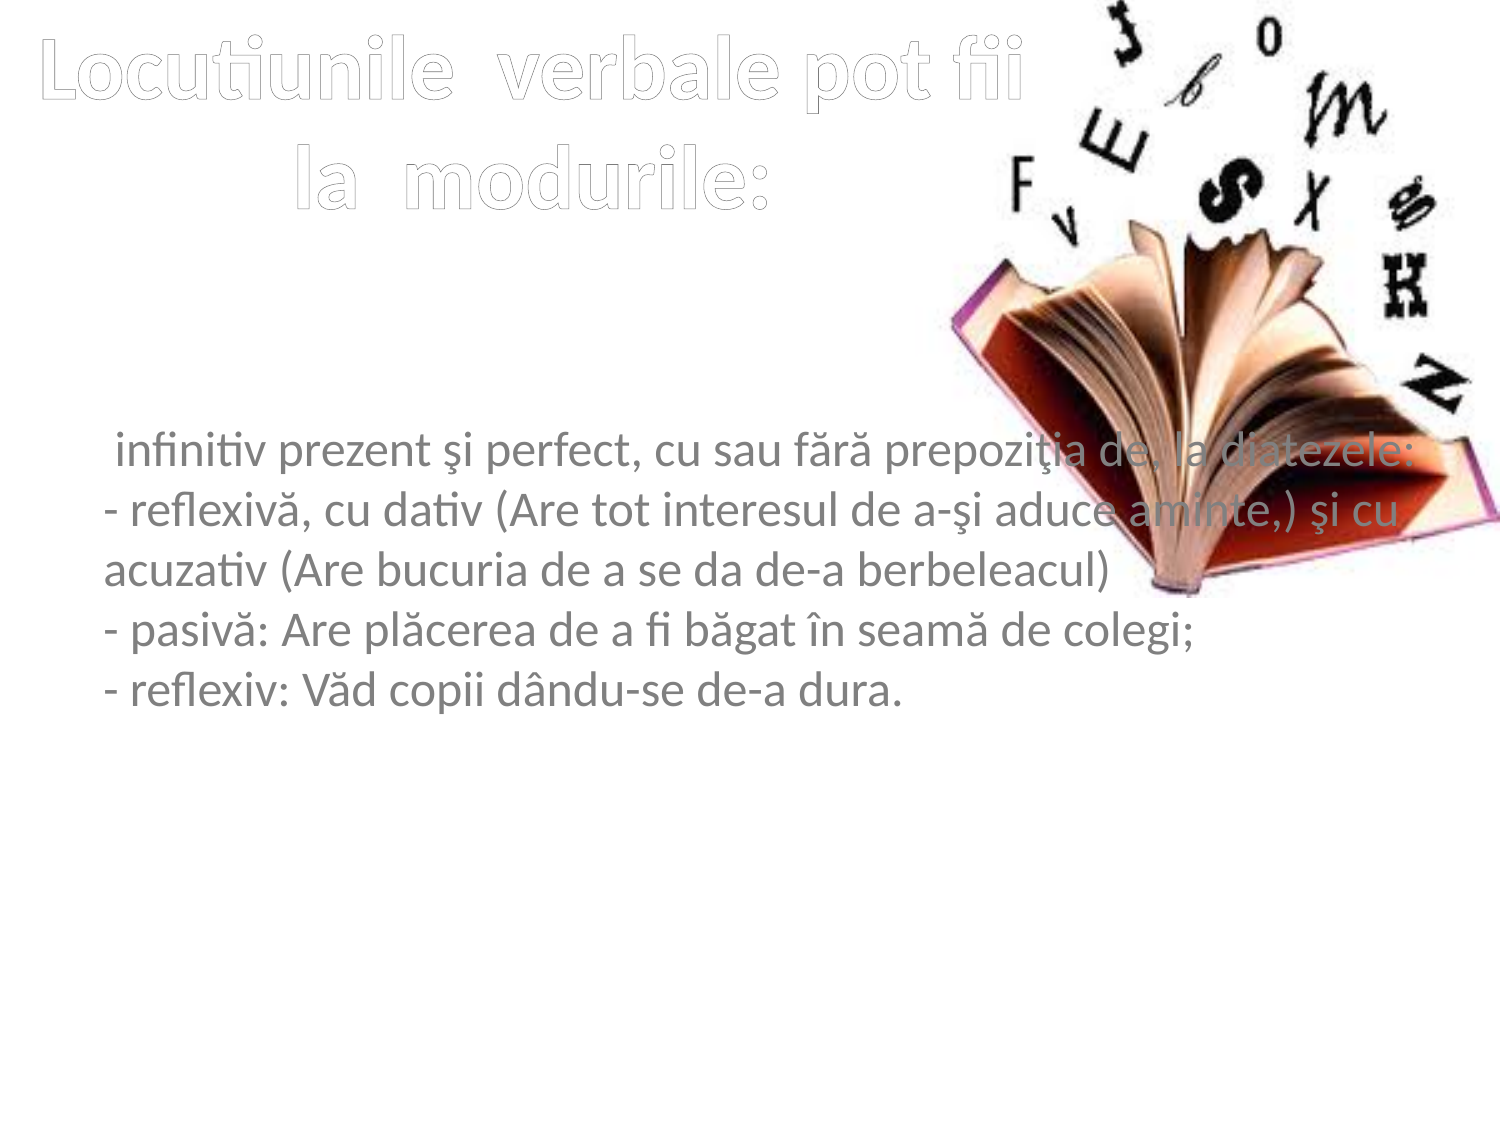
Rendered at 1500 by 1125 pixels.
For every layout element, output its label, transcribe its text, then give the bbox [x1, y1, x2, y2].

text_box Locutiunile verbale pot fii la modurile: [0, 0, 912, 235]
text_box infinitiv prezent şi perfect, cu sau fără prepoziţia de, la diatezele: - reflexivă, cu dativ (Are tot interesul de a-şi aduce aminte,) şi cu acuzativ (Are bucuria de a se da de-a berbeleacul) - pasivă: Are plăcerea de a fi băgat în seamă de colegi; - reflexiv: Văd copii dându-se de-a dura. [88, 408, 1453, 724]
picture [915, 0, 1500, 599]
